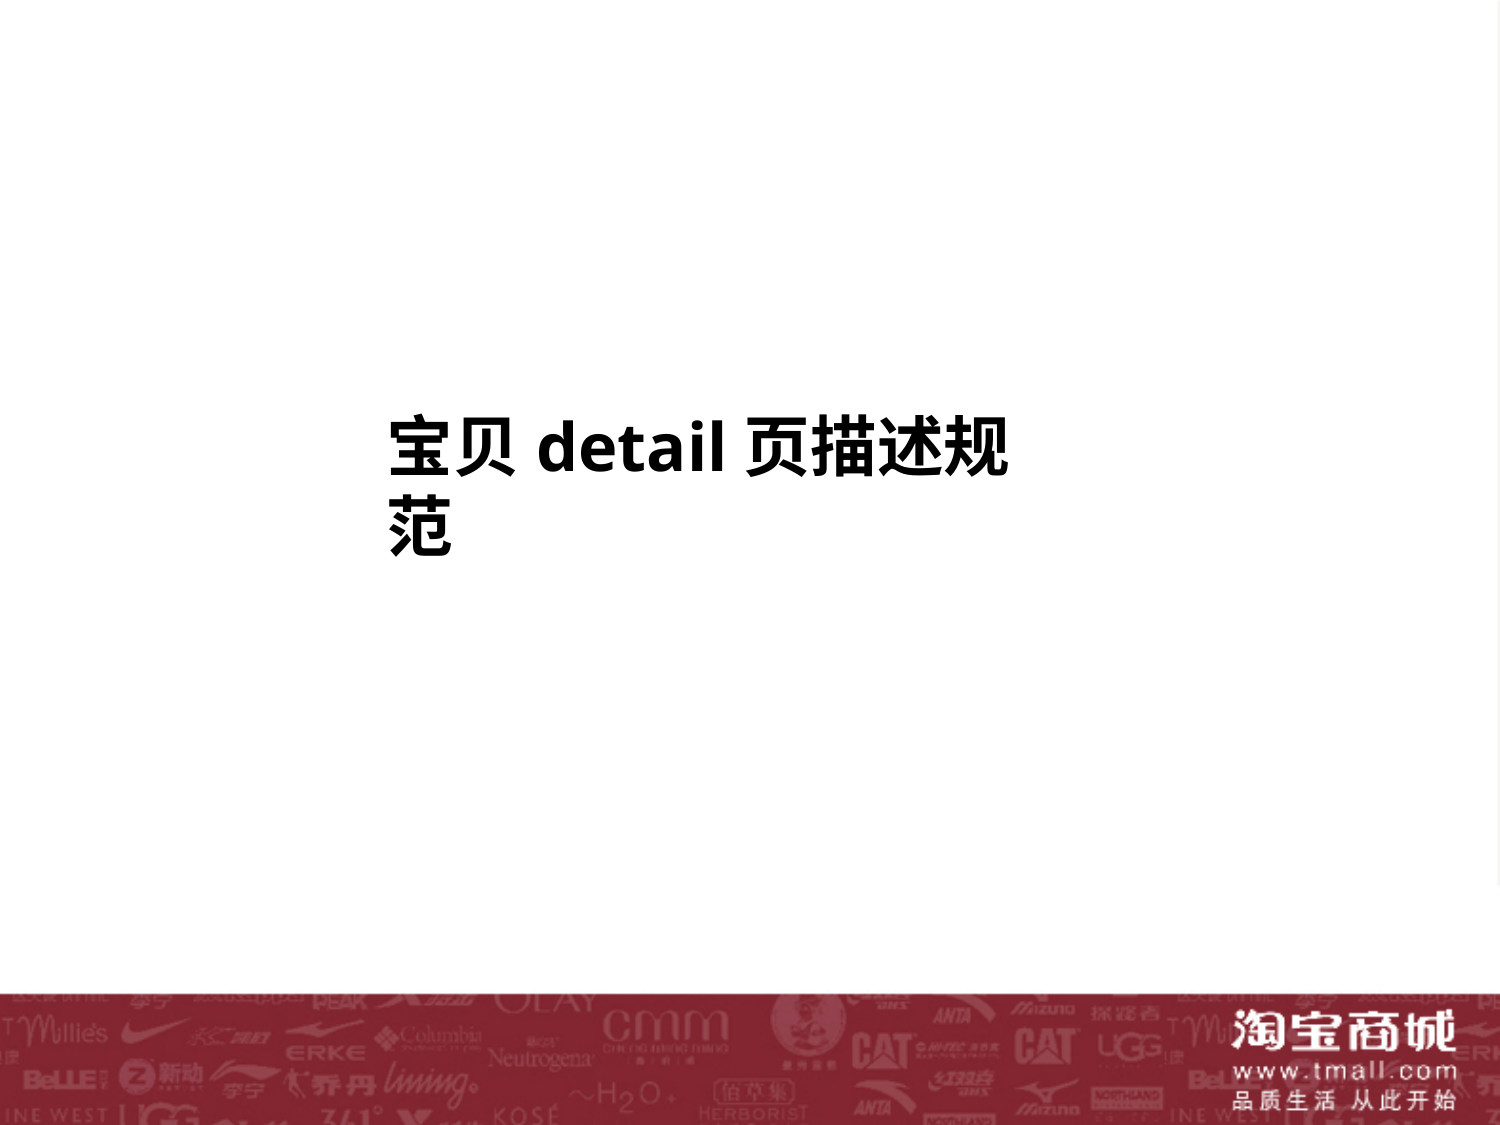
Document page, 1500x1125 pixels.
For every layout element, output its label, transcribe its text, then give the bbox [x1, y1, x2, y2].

text_box 宝贝detail页描述规范 [371, 397, 1069, 572]
picture [0, 0, 1500, 1125]
